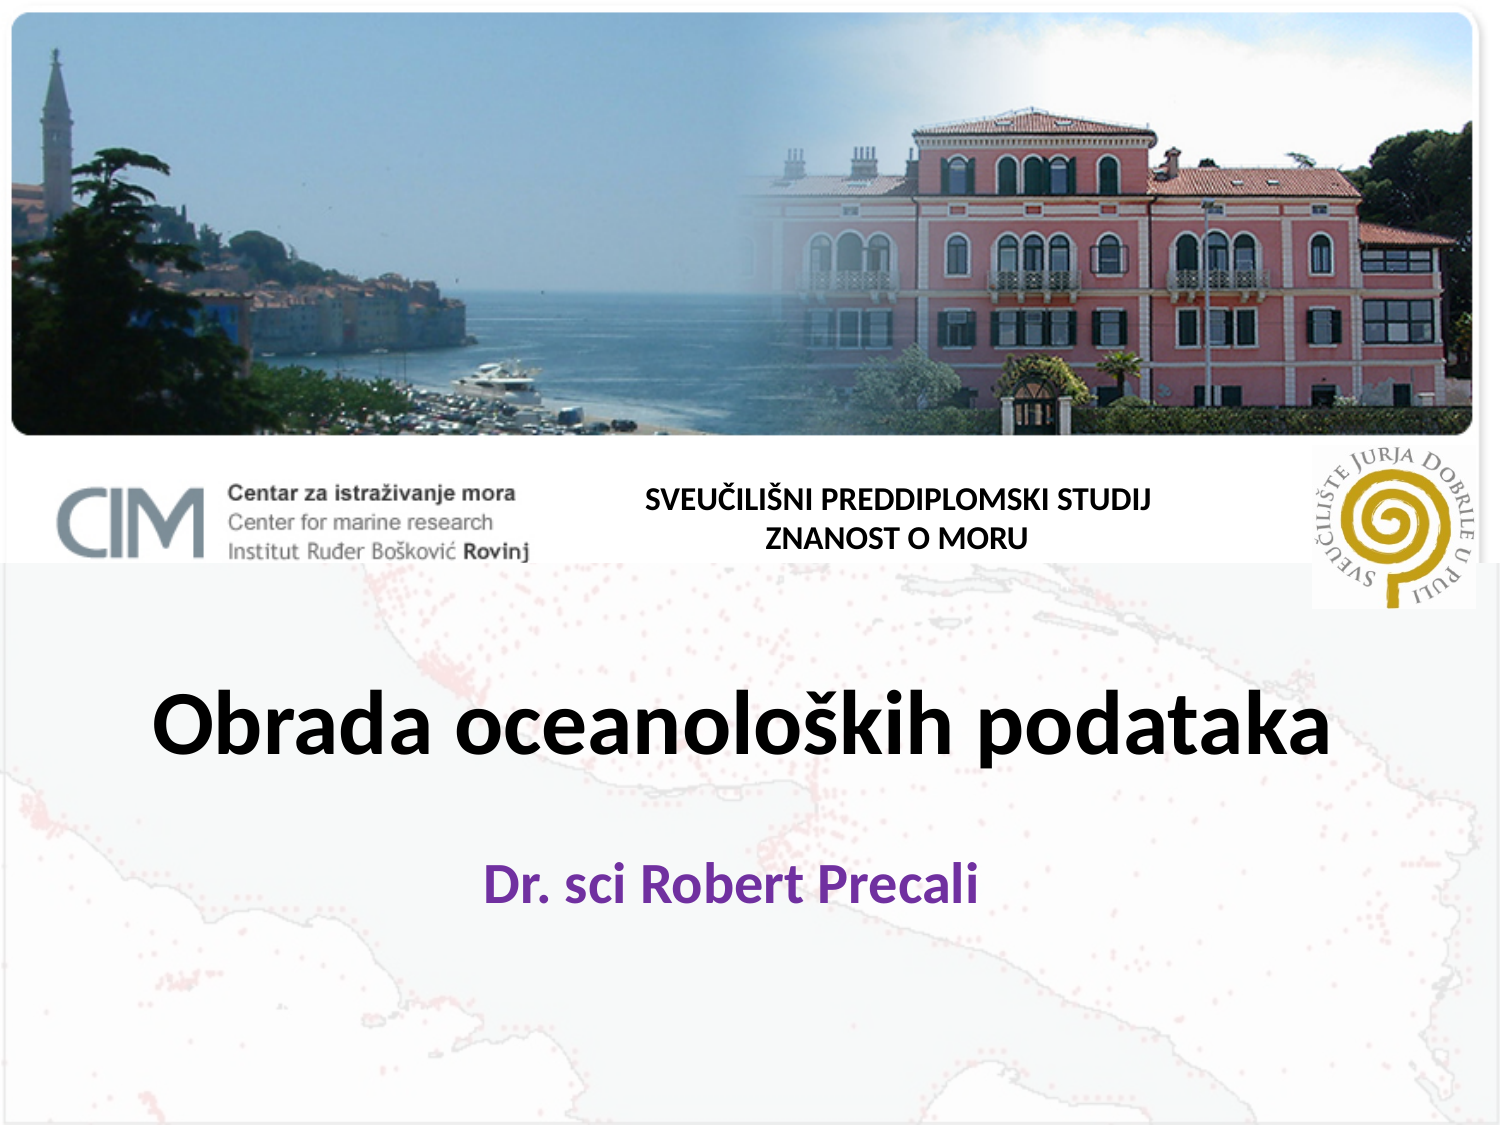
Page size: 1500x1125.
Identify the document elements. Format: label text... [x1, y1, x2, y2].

picture [0, 0, 1500, 609]
title Obrada oceanoloških podataka [0, 597, 1486, 839]
subtitle Dr. sci Robert Precali [206, 837, 1257, 1125]
